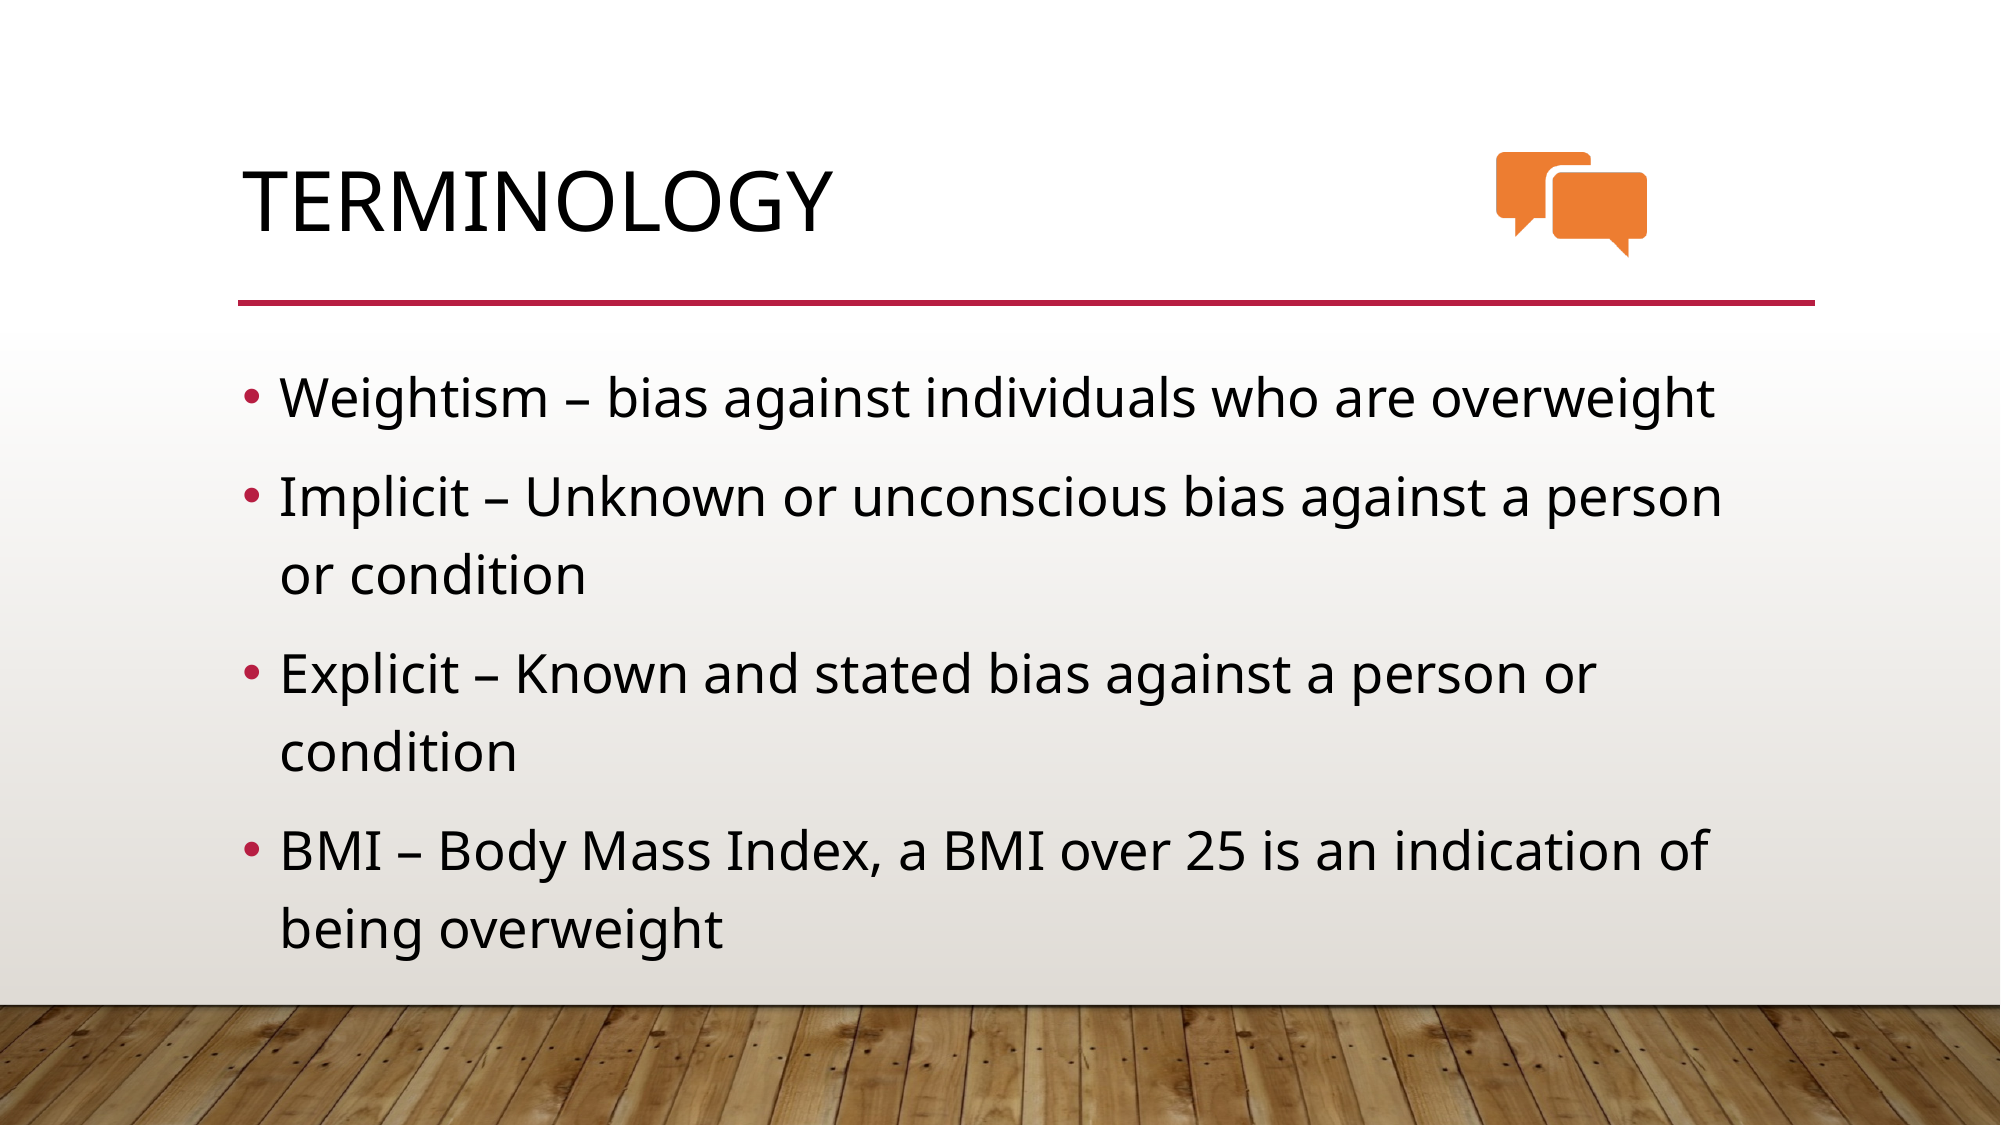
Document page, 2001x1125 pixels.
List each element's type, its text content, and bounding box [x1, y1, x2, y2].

picture [1480, 113, 1662, 295]
list Weightism – bias against individuals who are overweight Implicit – Unknown or unconscious bias against a person or condition Explicit – Known and stated bias against a person or condition BMI – Body Mass Index, a BMI over 25 is an indication of being overweight [227, 343, 1748, 1009]
picture [0, 1005, 2000, 1125]
title terminology [227, 83, 1417, 325]
